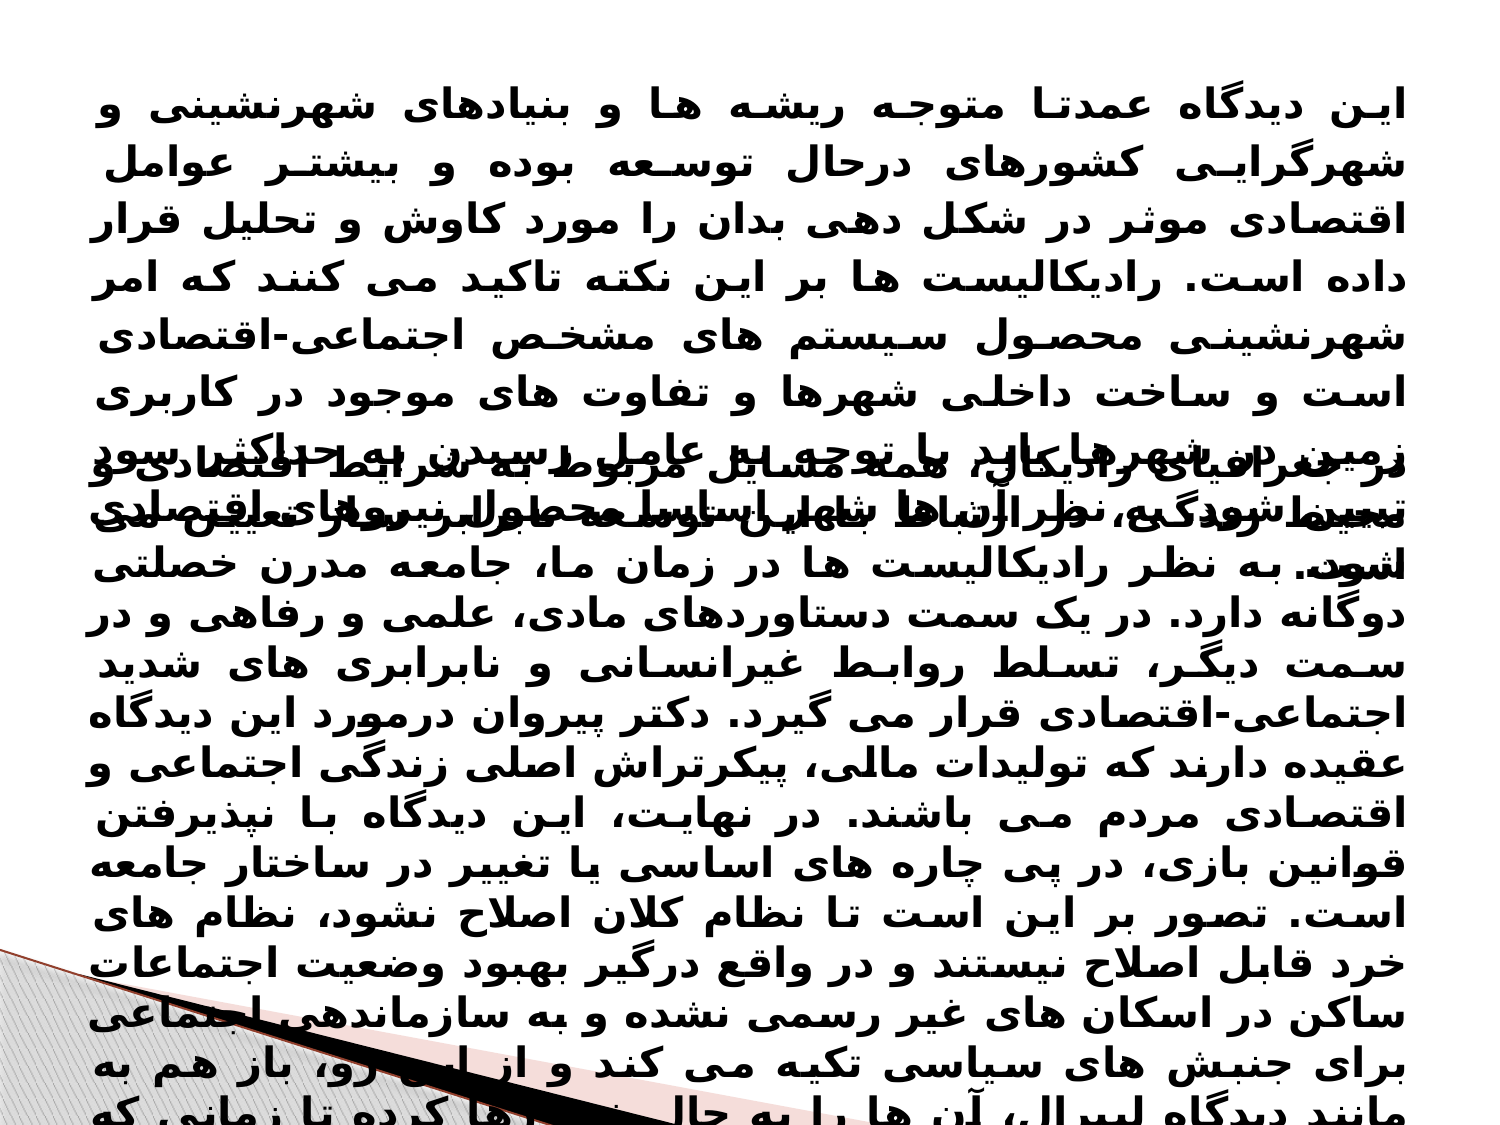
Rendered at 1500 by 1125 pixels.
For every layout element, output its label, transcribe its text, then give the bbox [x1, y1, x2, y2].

text_box در جغرافیای رادیکال، همه مسایل مربوط به شرایط اقتصادی و محیط زندگی، در ارتباط با این توسعه نابرابر ساز تعیین می شود. به نظر رادیکالیست ها در زمان ما، جامعه مدرن خصلتی دوگانه دارد. در یک سمت دستاوردهای مادی، علمی و رفاهی و در سمت دیگر، تسلط روابط غیرانسانی و نابرابری های شدید اجتماعی-اقتصادی قرار می گیرد. دکتر پیروان درمورد این دیدگاه عقیده دارند که تولیدات مالی، پیکرتراش اصلی زندگی اجتماعی و اقتصادی مردم می باشند. در نهایت، این دیدگاه با نپذیرفتن قوانین بازی، در پی چاره های اساسی یا تغییر در ساختار جامعه است. تصور بر این است تا نظام کلان اصلاح نشود، نظام های خرد قابل اصلاح نیستند و در واقع درگیر بهبود وضعیت اجتماعات ساکن در اسکان های غیر رسمی نشده و به سازماندهی اجتماعی برای جنبش های سیاسی تکیه می کند و از این رو، باز هم به مانند دیدگاه لیبرال، آن ها را به حال خود رها کرده تا زمانی که سازوکارهای فقرزا و ناعادلانه ی جامعه نابود شوند. [72, 428, 1423, 1125]
text_box این دیدگاه عمدتا متوجه ریشه ها و بنیادهای شهرنشینی و شهرگرایی کشورهای درحال توسعه بوده و بیشتر عوامل اقتصادی موثر در شکل دهی بدان را مورد کاوش و تحلیل قرار داده است. رادیکالیست ها بر این نکته تاکید می کنند که امر شهرنشینی محصول سیستم های مشخص اجتماعی-اقتصادی است و ساخت داخلی شهرها و تفاوت های موجود در کاربری زمین در شهرها باید با توجه به عامل رسیدن به حداکثر سود تبیین شود. به نظر آن ها شهر اساسا محصول نیروهای اقتصادی است. [72, 62, 1423, 428]
